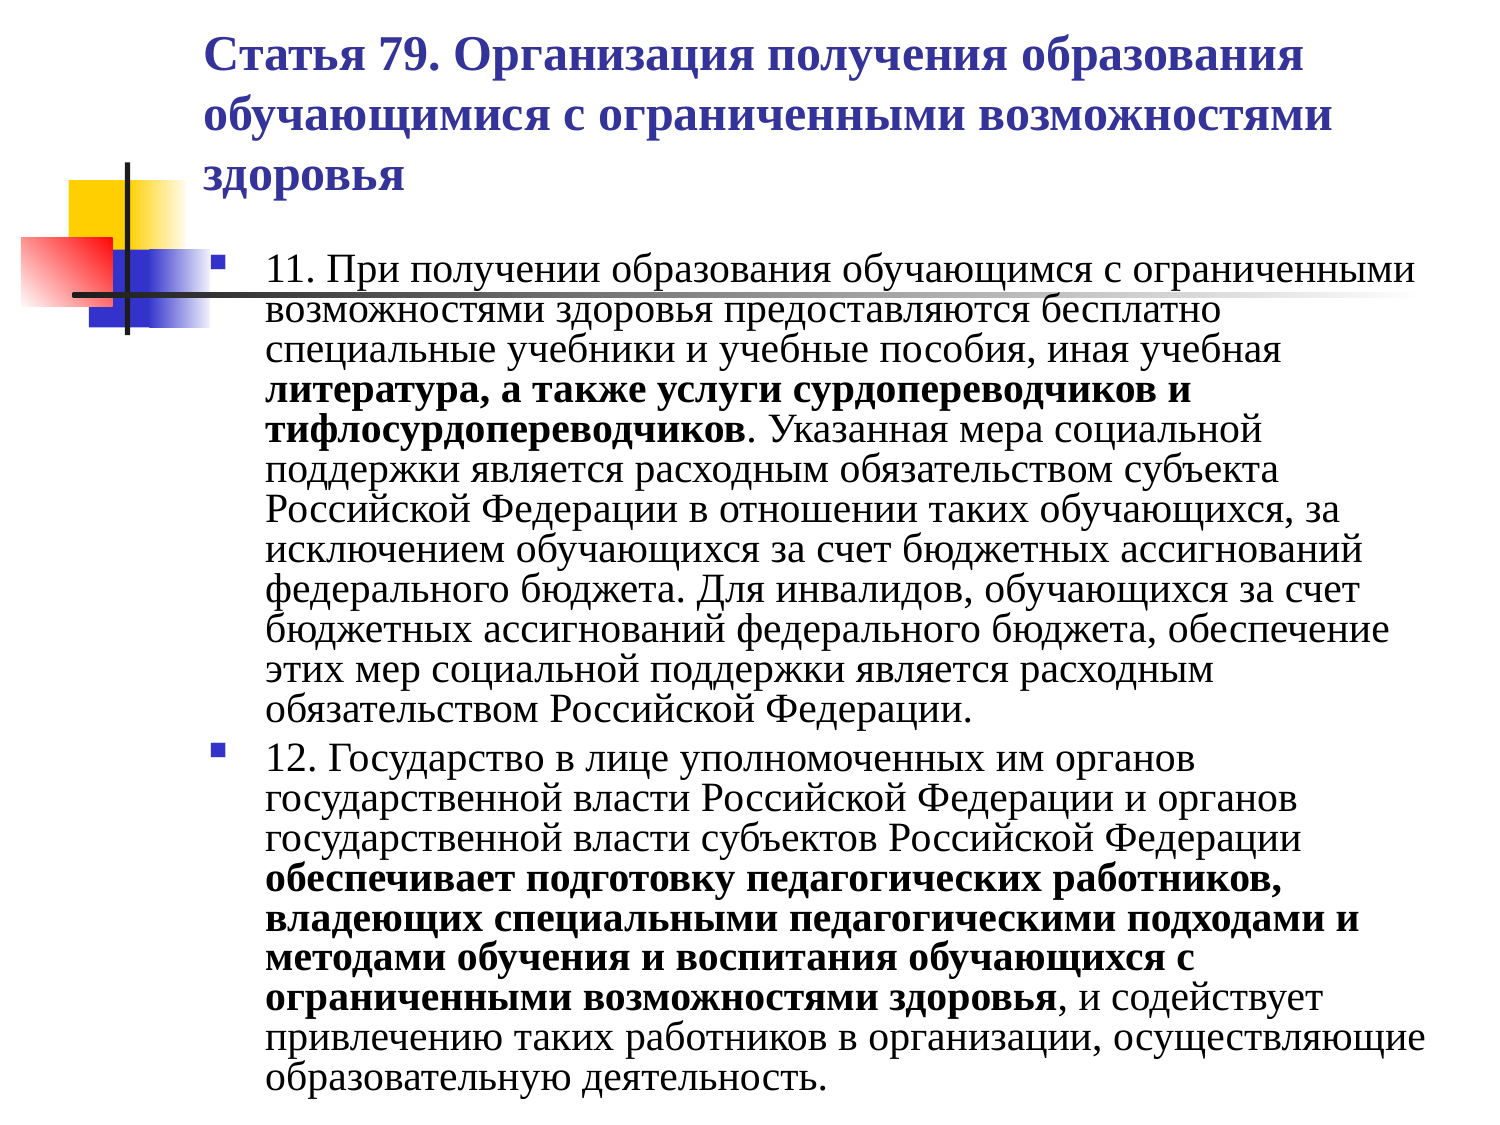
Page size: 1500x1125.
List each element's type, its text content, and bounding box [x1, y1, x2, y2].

title Статья 79. Организация получения образования обучающимися с ограниченными возможностями здоровья [188, 34, 1468, 209]
list 11. При получении образования обучающимся с ограниченными возможностями здоровья предоставляются бесплатно специальные учебники и учебные пособия, иная учебная литература, а также услуги сурдопереводчиков и тифлосурдопереводчиков. Указанная мера социальной поддержки является расходным обязательством субъекта Российской Федерации в отношении таких обучающихся, за исключением обучающихся за счет бюджетных ассигнований федерального бюджета. Для инвалидов, обучающихся за счет бюджетных ассигнований федерального бюджета, обеспечение этих мер социальной поддержки является расходным обязательством Российской Федерации. 12. Государство в лице уполномоченных им органов государственной власти Российской Федерации и органов государственной власти субъектов Российской Федерации обеспечивает подготовку педагогических работников, владеющих специальными педагогическими подходами и методами обучения и воспитания обучающихся с ограниченными возможностями здоровья, и содействует привлечению таких работников в организации, осуществляющие образовательную деятельность. [193, 243, 1470, 1059]
